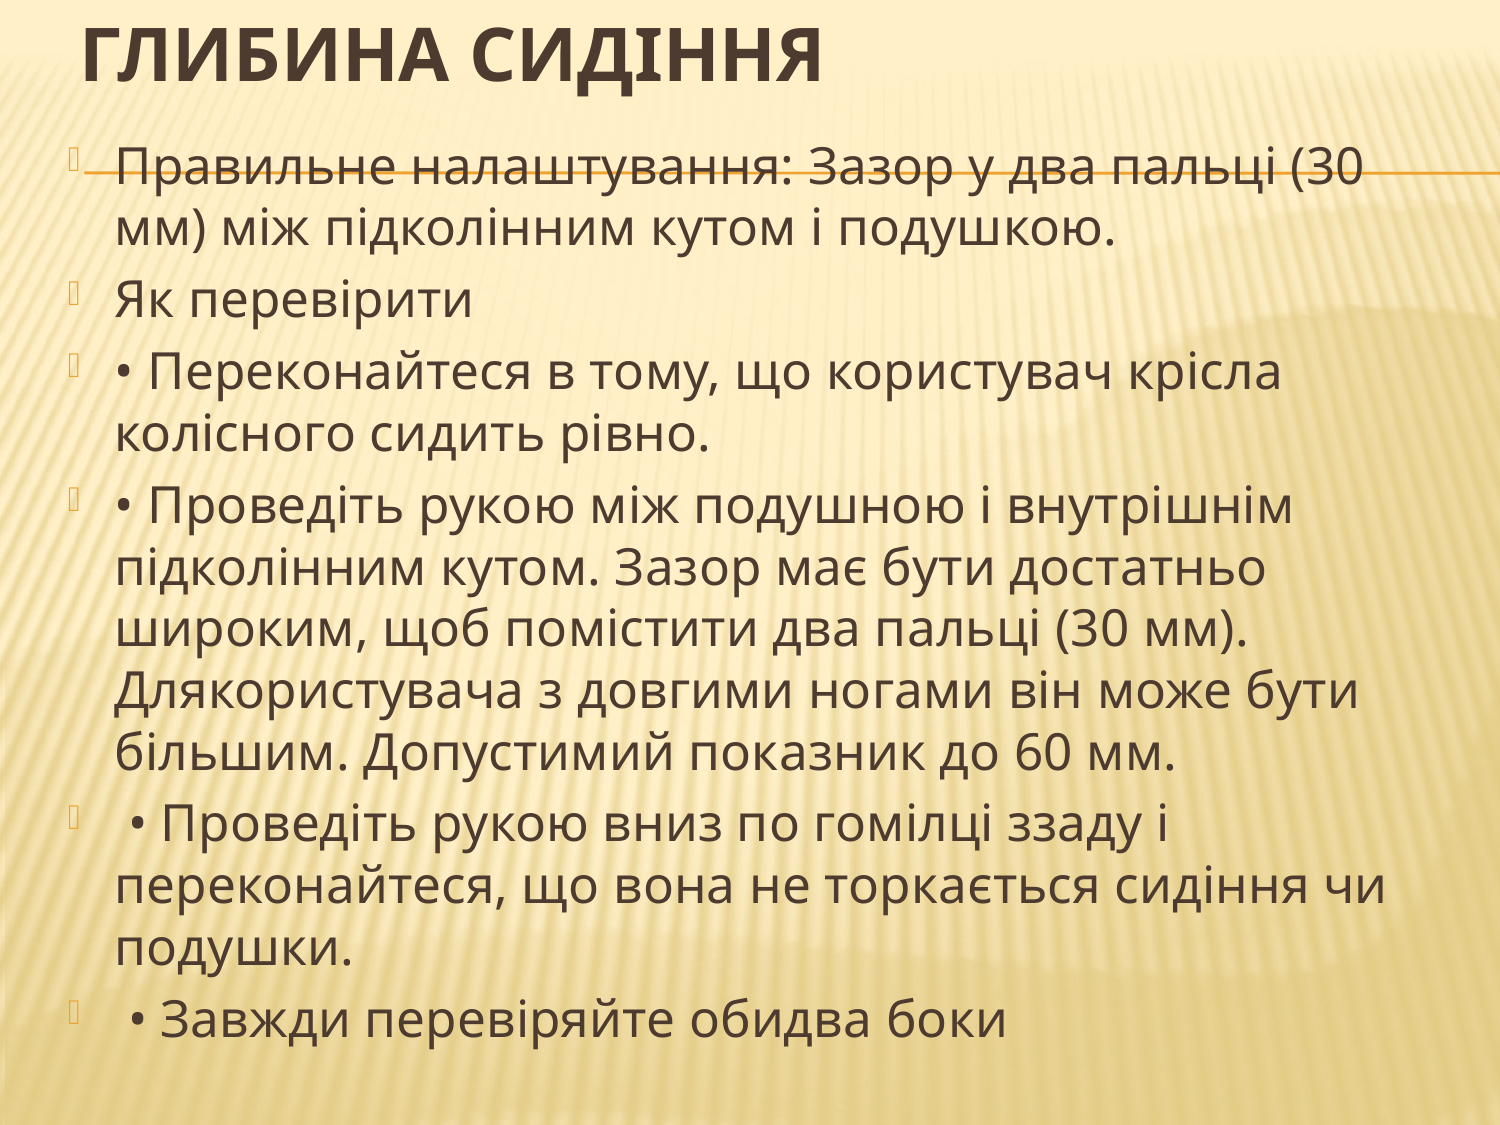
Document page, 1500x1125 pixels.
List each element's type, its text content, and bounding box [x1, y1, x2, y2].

list Правильне налаштування: Зазор у два пальці (30 мм) між підколінним кутом і подушкою. Як перевірити • Переконайтеся в тому, що користувач крісла колісного сидить рівно. • Проведіть рукою між подушною і внутрішнім підколінним кутом. Зазор має бути достатньо широким, щоб помістити два пальці (30 мм). Длякористувача з довгими ногами він може бути більшим. Допустимий показник до 60 мм. • Проведіть рукою вниз по гомілці ззаду і переконайтеся, що вона не торкається сидіння чи подушки. • Завжди перевіряйте обидва боки [53, 125, 1447, 1059]
title Глибина сидіння [64, 0, 1414, 104]
